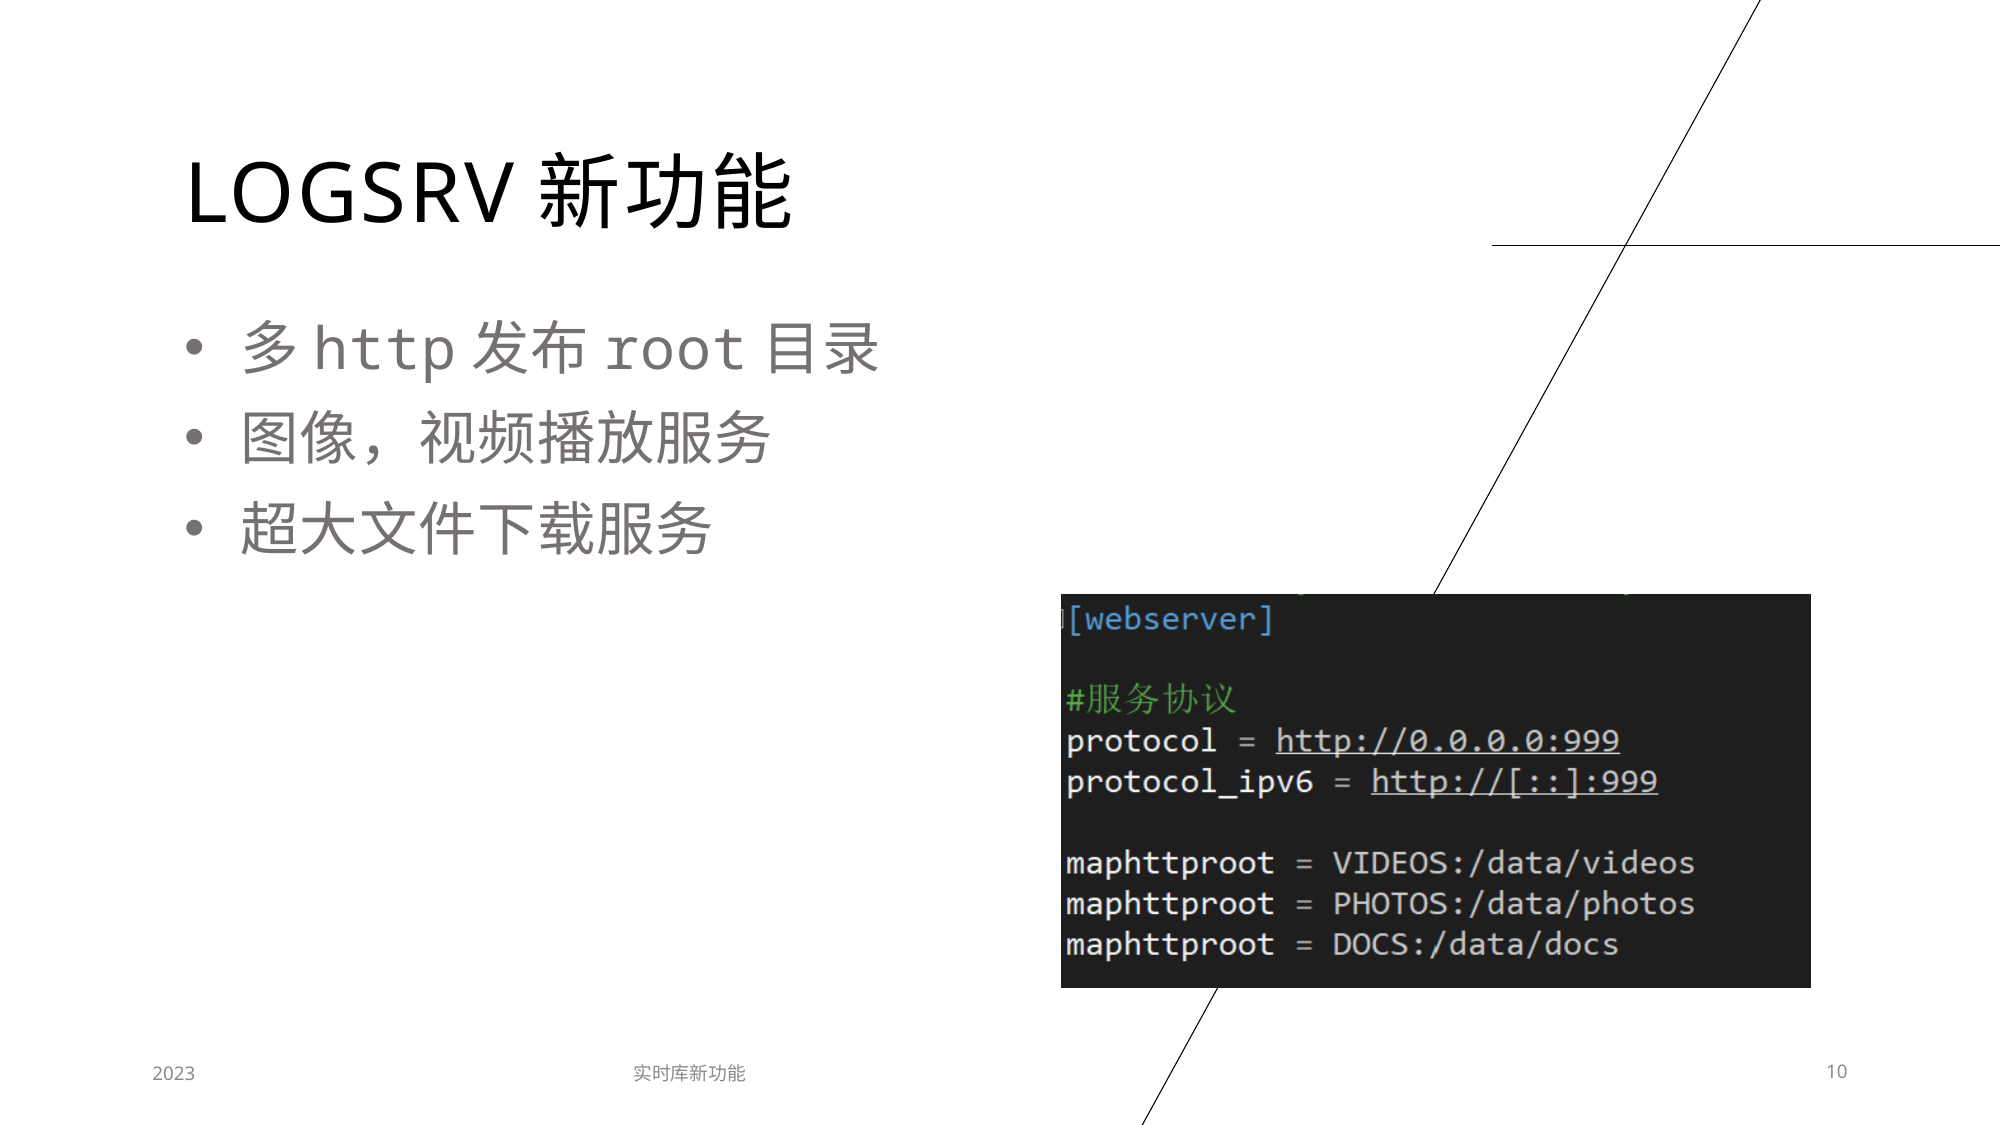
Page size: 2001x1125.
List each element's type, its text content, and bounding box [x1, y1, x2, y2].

list 多http发布root目录 图像，视频播放服务 超大文件下载服务 [169, 303, 1167, 630]
picture [1061, 594, 1811, 988]
title LOGSRV新功能 [169, 49, 1008, 248]
slide_number 10 [1412, 1042, 1863, 1103]
footer 实时库新功能 [404, 1042, 975, 1103]
slide_number 2023 [137, 1042, 338, 1103]
